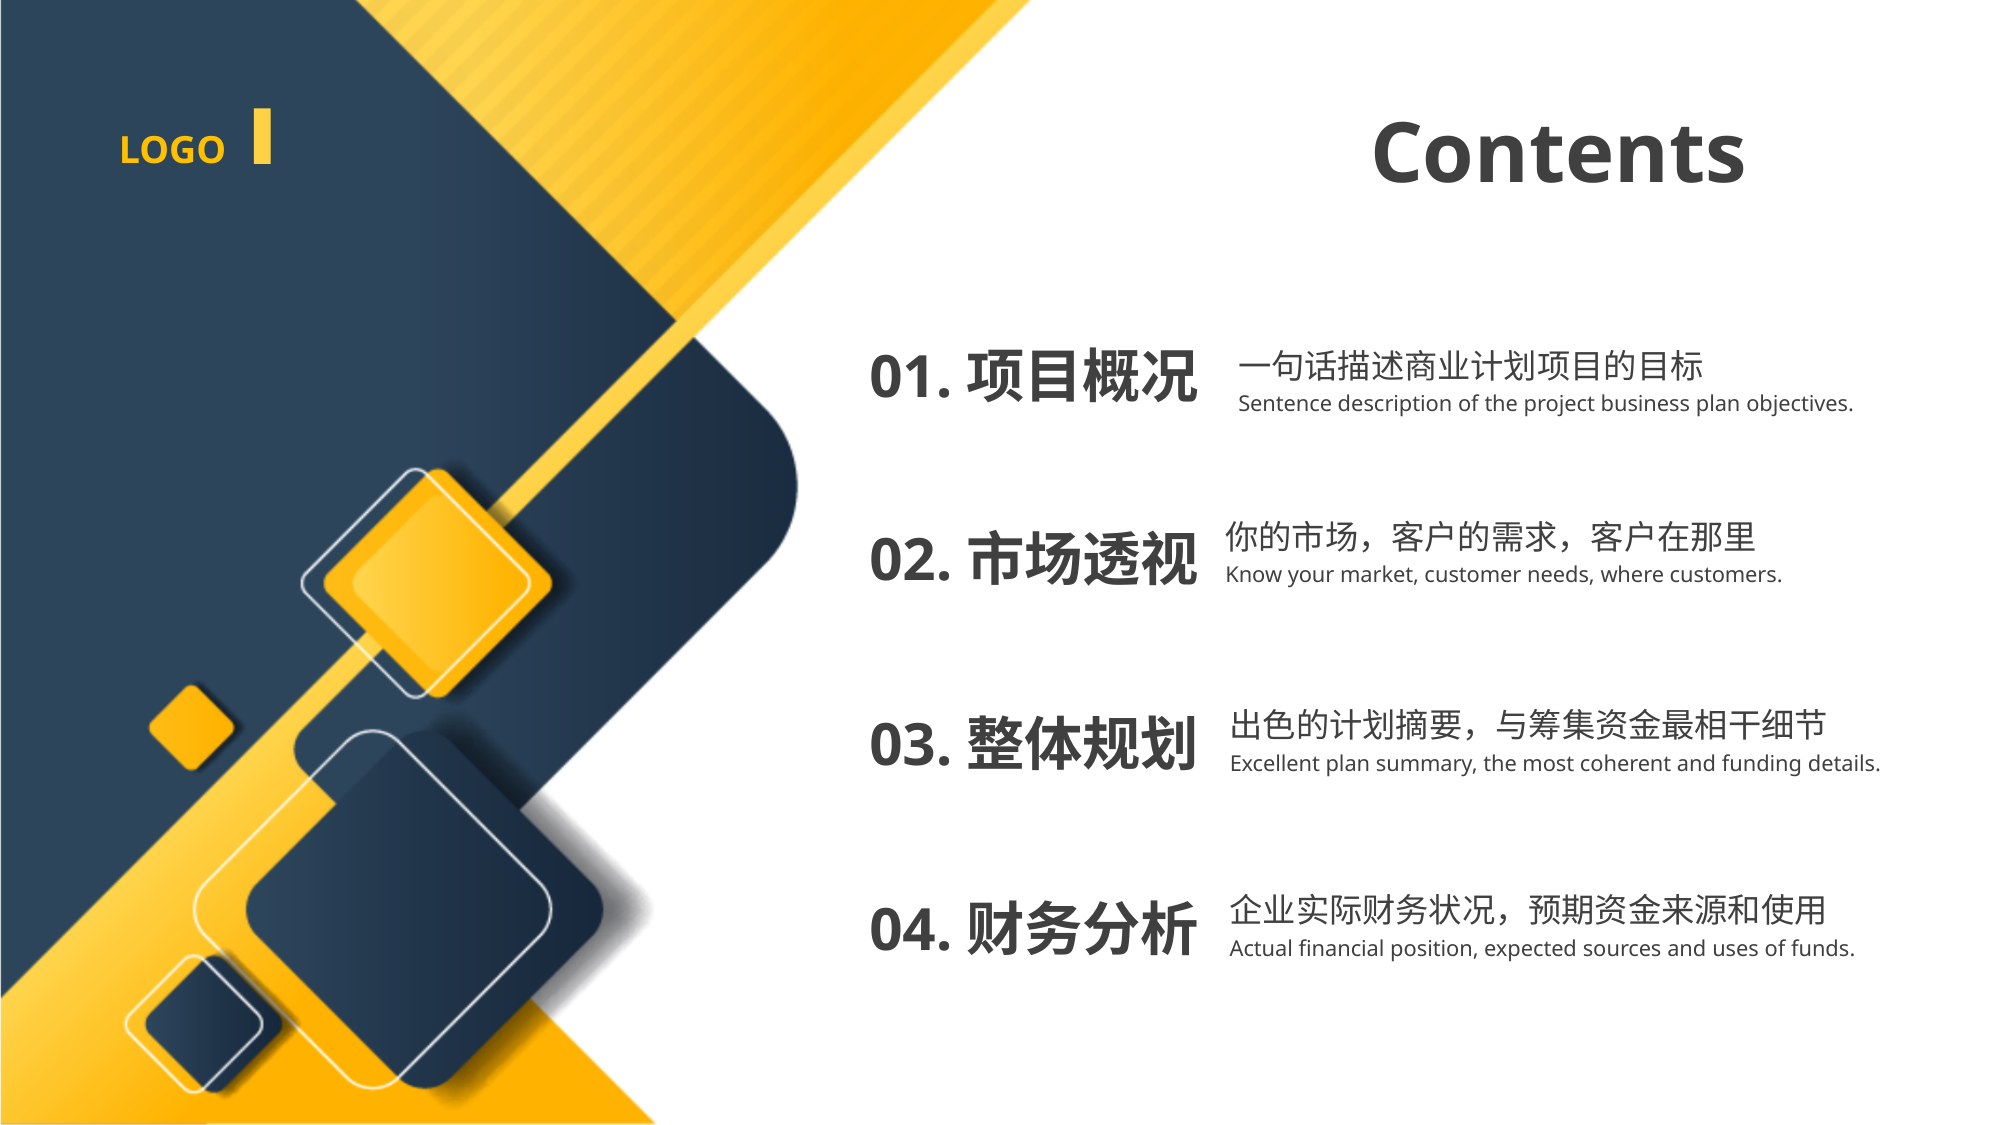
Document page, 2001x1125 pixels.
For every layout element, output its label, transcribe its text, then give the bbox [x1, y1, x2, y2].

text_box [117, 91, 271, 168]
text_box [871, 881, 1867, 972]
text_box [871, 336, 1867, 425]
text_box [871, 696, 1893, 788]
text_box Contents [1369, 91, 1867, 207]
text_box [871, 508, 1790, 603]
picture [0, 0, 1081, 1124]
